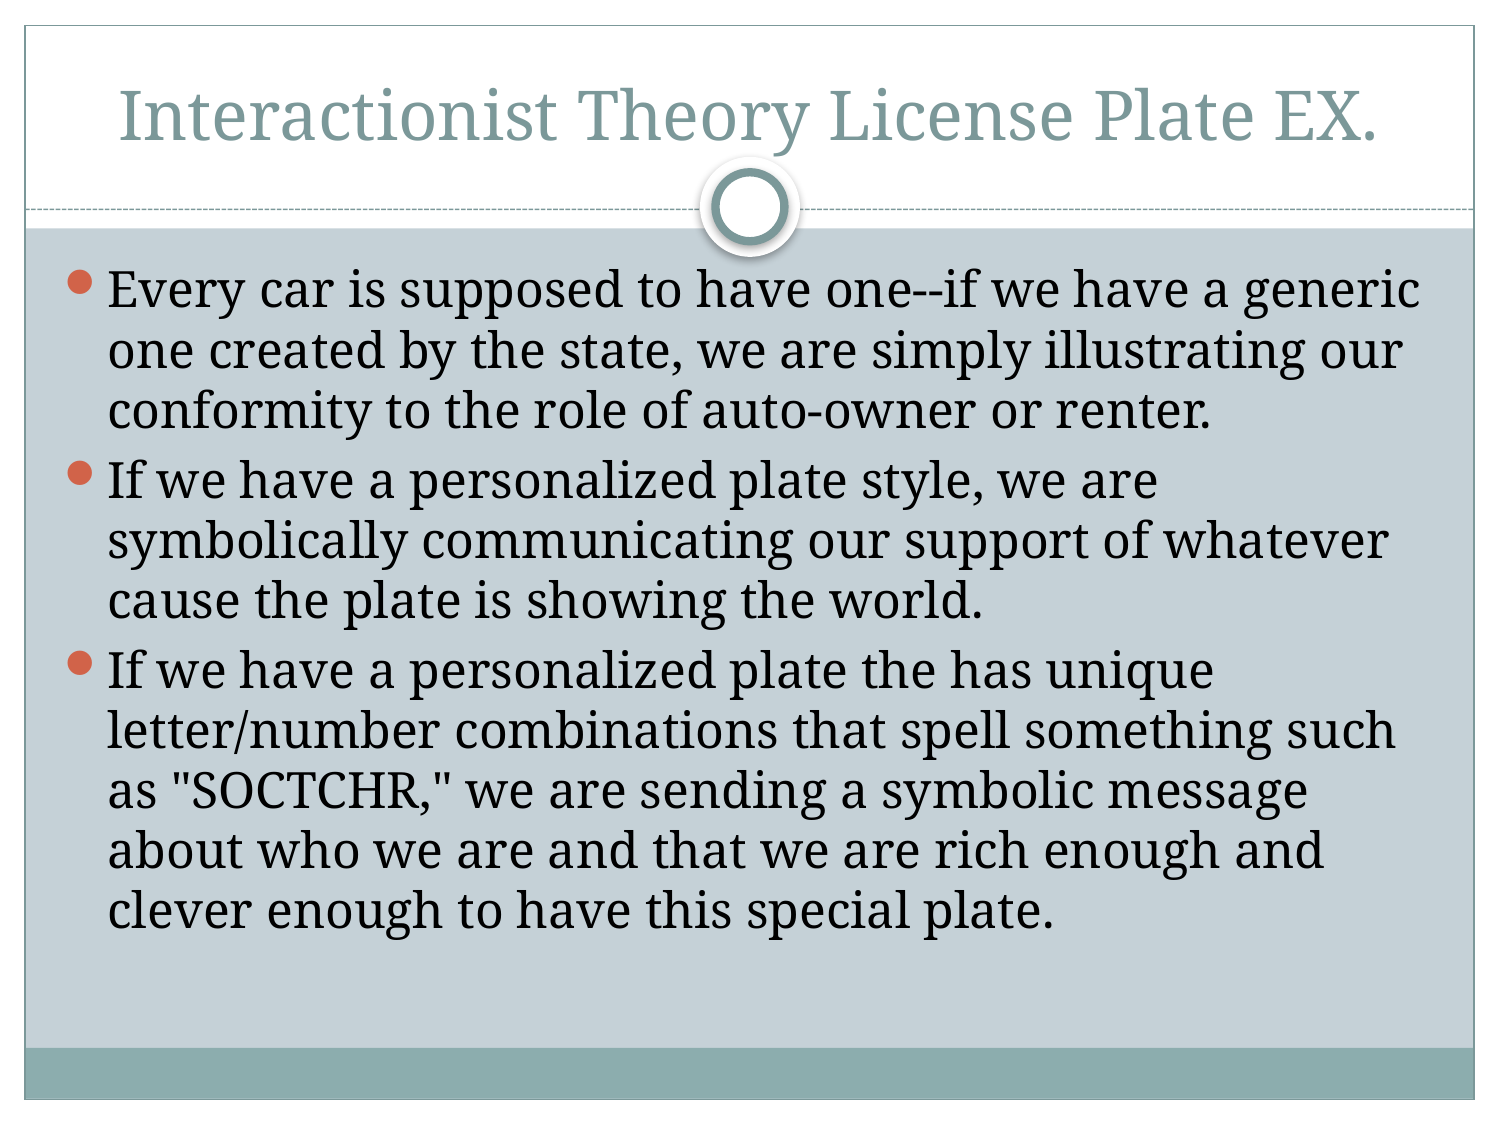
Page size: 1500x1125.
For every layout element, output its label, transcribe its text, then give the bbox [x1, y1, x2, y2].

list Every car is supposed to have one--if we have a generic one created by the state, we are simply illustrating our conformity to the role of auto-owner or renter. If we have a personalized plate style, we are symbolically communicating our support of whatever cause the plate is showing the world. If we have a personalized plate the has unique letter/number combinations that spell something such as "SOCTCHR," we are sending a symbolic message about who we are and that we are rich enough and clever enough to have this special plate. [49, 250, 1445, 1001]
title Interactionist Theory License Plate EX. [49, 37, 1450, 162]
